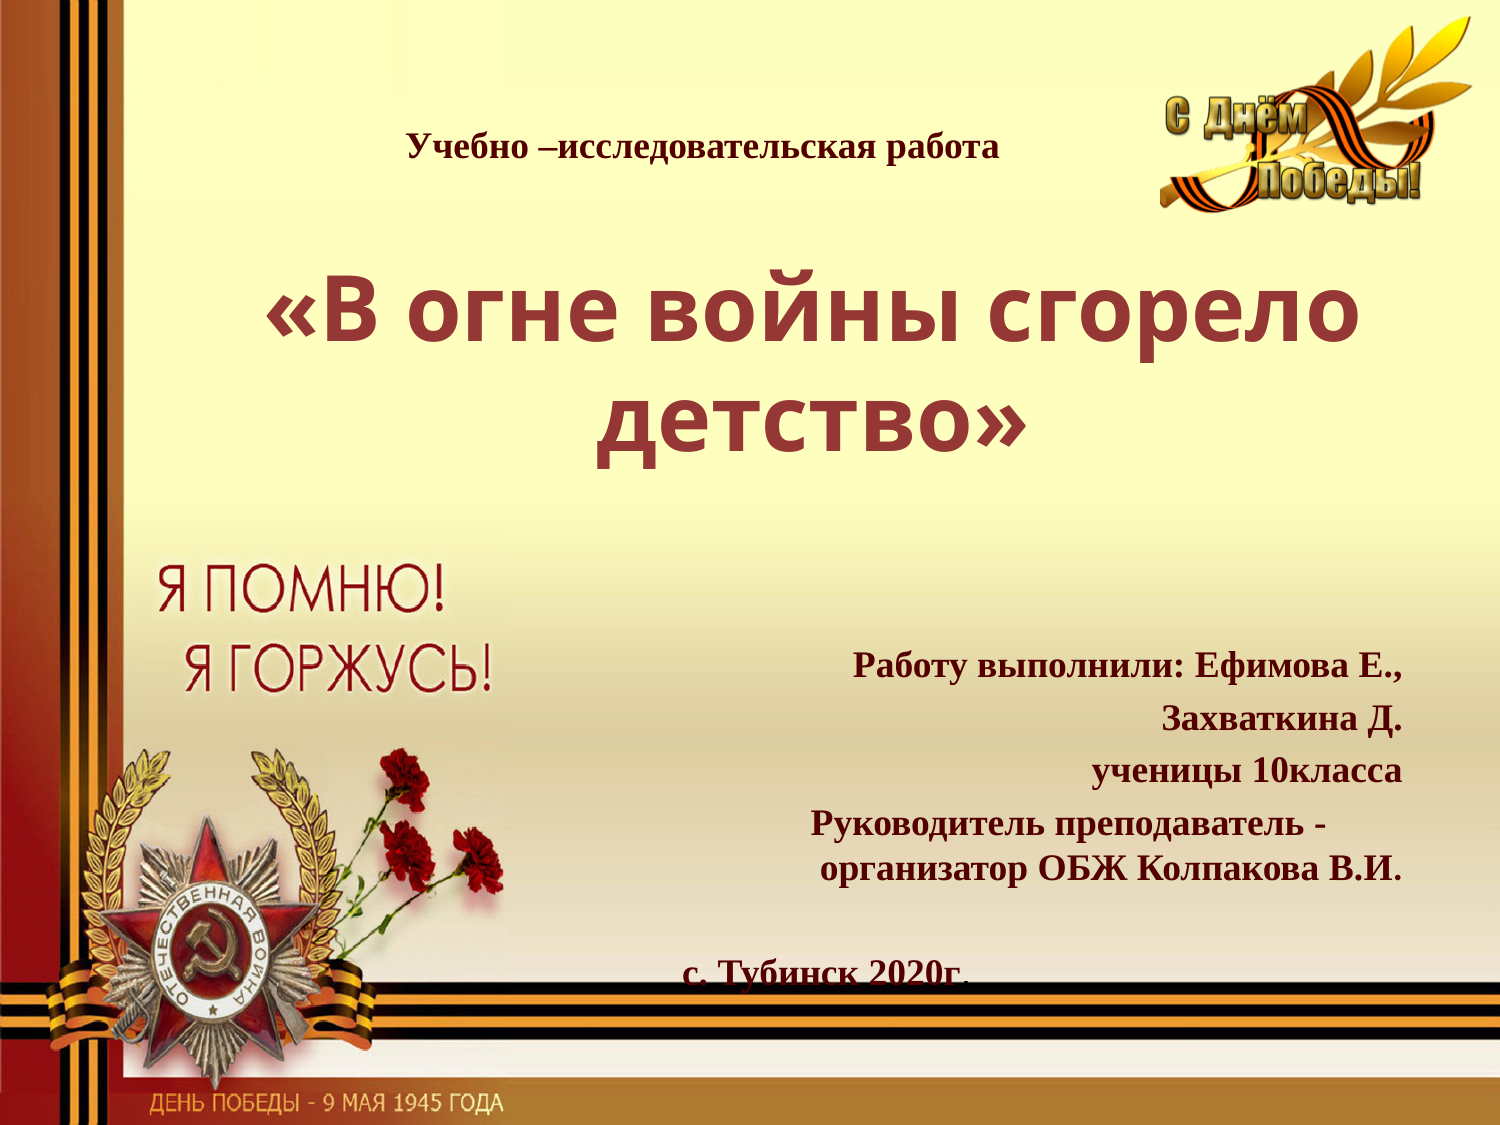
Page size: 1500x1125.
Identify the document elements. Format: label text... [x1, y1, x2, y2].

text_box Учебно –исследовательская работа [336, 113, 1069, 174]
subtitle Работу выполнили: Ефимова Е., Захваткина Д. ученицы 10класса Руководитель преподаватель - организатор ОБЖ Колпакова В.И. [572, 632, 1419, 926]
picture [0, 0, 1500, 1125]
title «В огне войны сгорело детство» [175, 207, 1451, 511]
text_box с. Тубинск 2020г. [667, 940, 1051, 1001]
